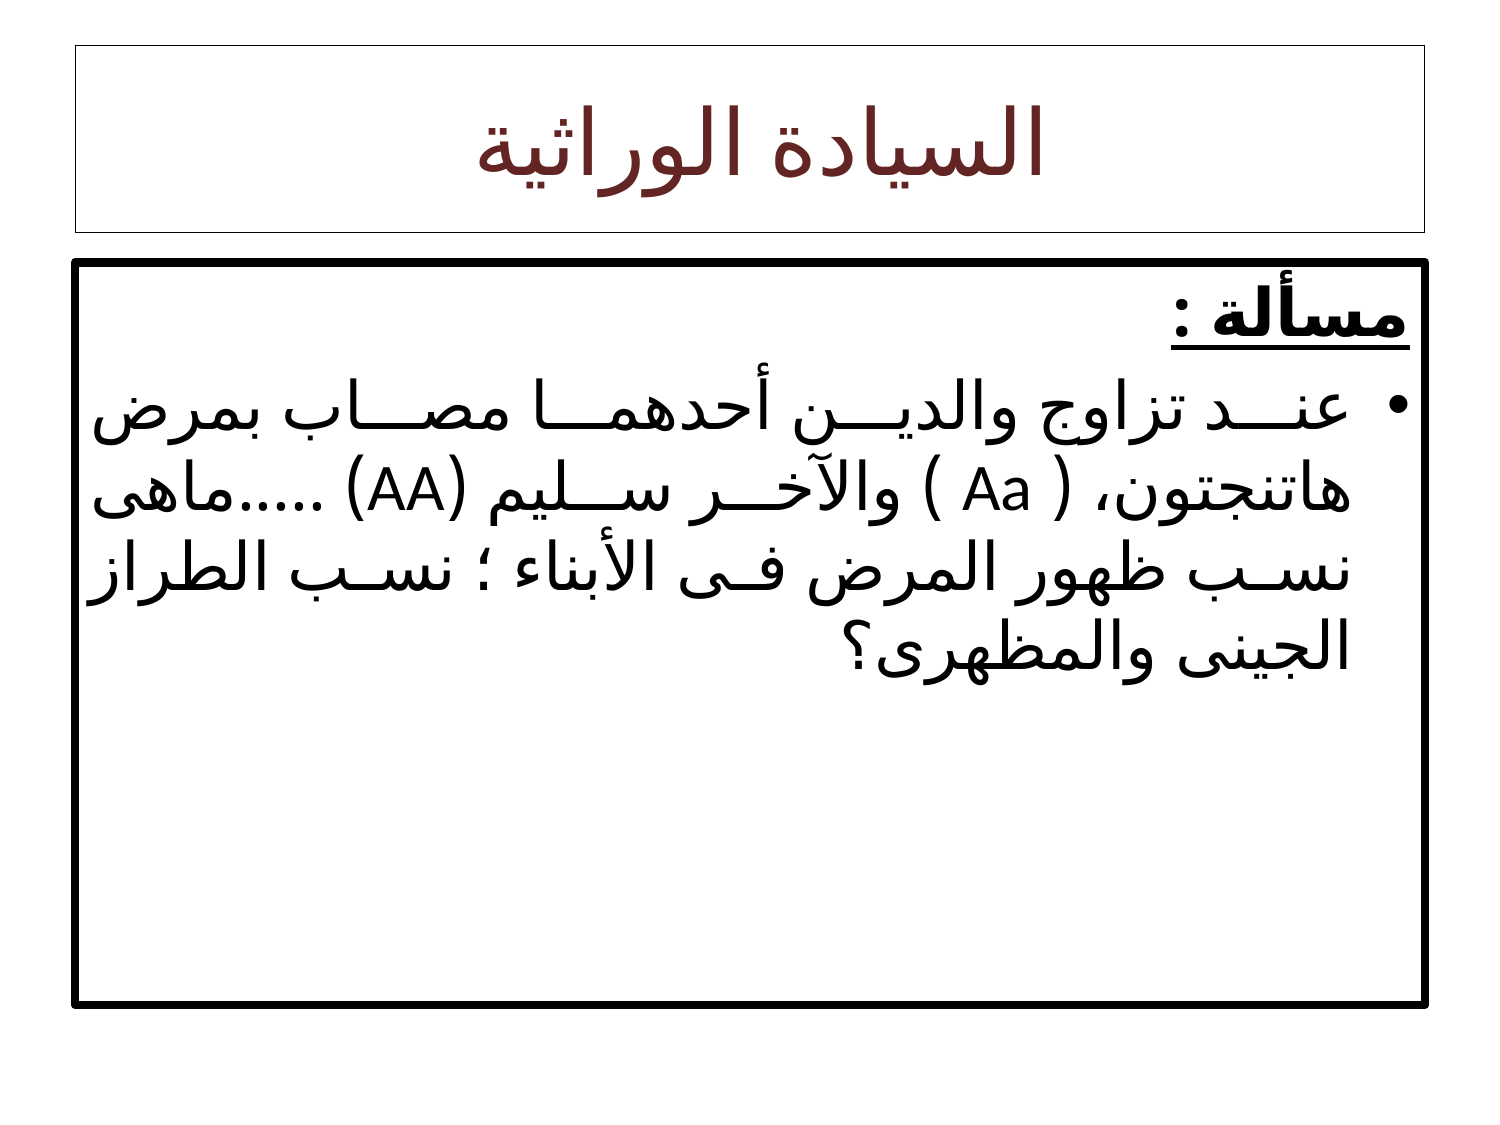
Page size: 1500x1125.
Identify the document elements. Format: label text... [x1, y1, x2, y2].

title السيادة الوراثية [75, 45, 1425, 233]
list مسألة : عند تزاوج والدين أحدهما مصاب بمرض هاتنجتون، ( Aa ) والآخر سليم (AA) .....ماهى نسب ظهور المرض فى الأبناء ؛ نسب الطراز الجينى والمظهرى؟ [75, 262, 1425, 1005]
